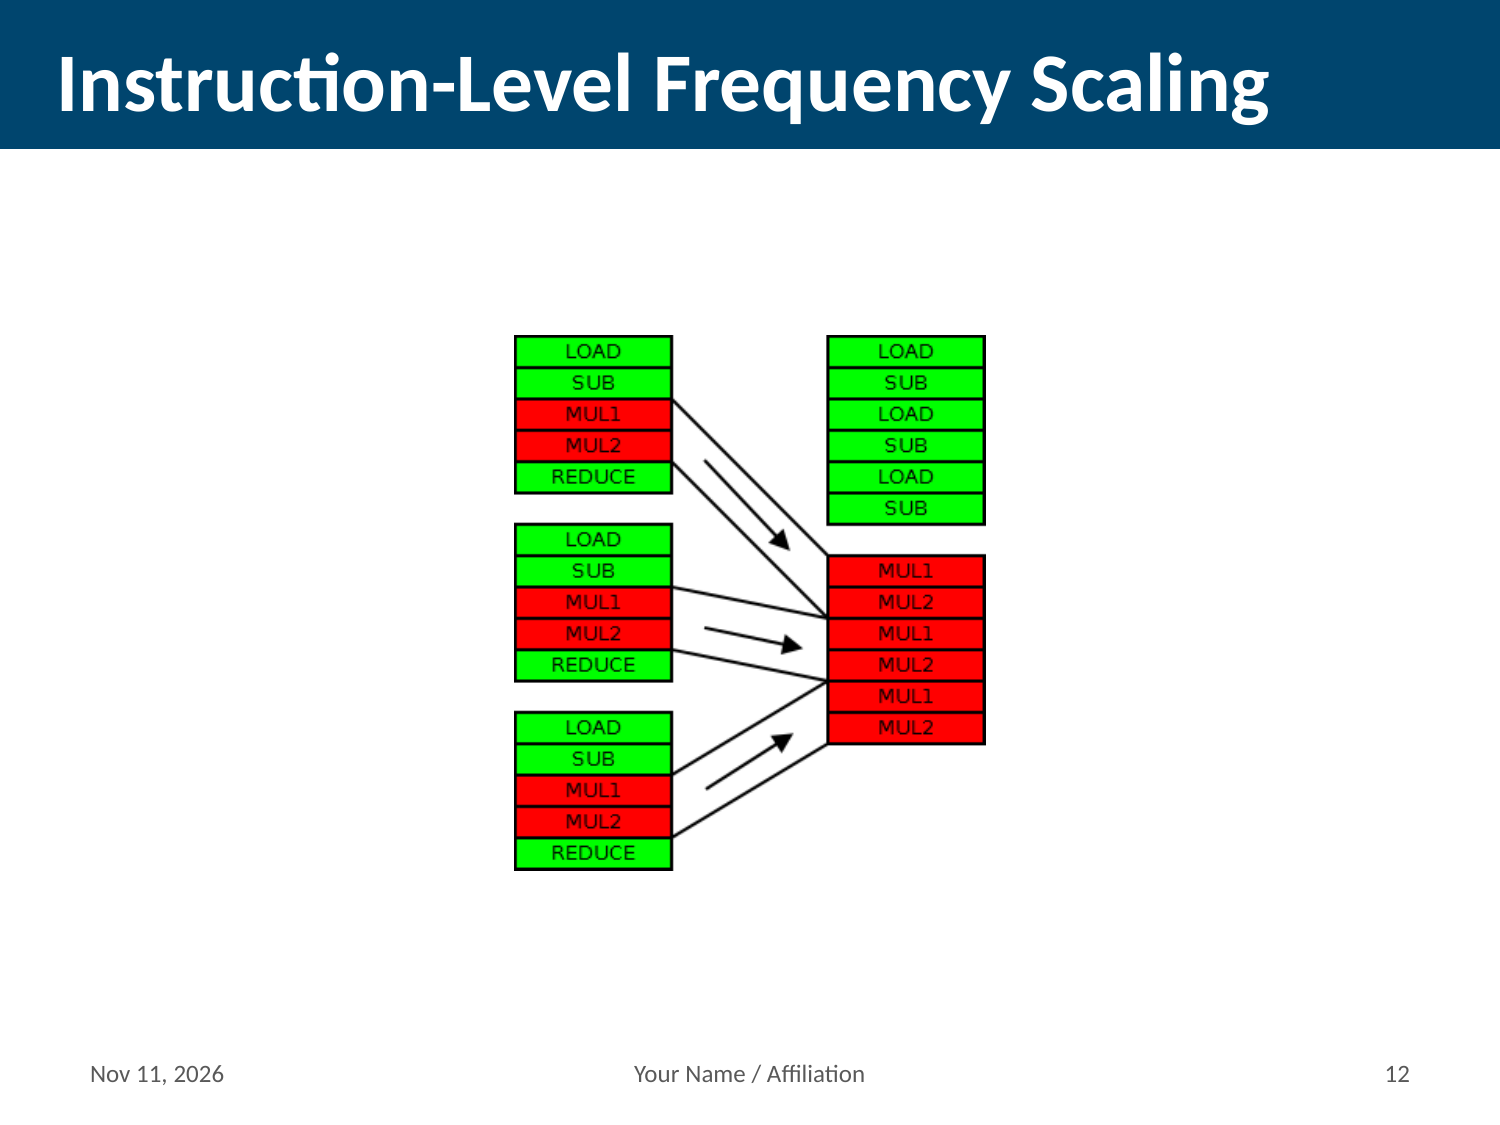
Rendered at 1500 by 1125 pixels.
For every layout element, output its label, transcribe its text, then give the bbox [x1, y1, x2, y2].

title Instruction-Level Frequency Scaling [41, 15, 1459, 142]
footer Your Name / Affiliation [277, 1042, 1223, 1103]
slide_number 11 [1246, 1042, 1425, 1103]
slide_number 11-Mar-15 [75, 1042, 254, 1103]
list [513, 335, 987, 871]
